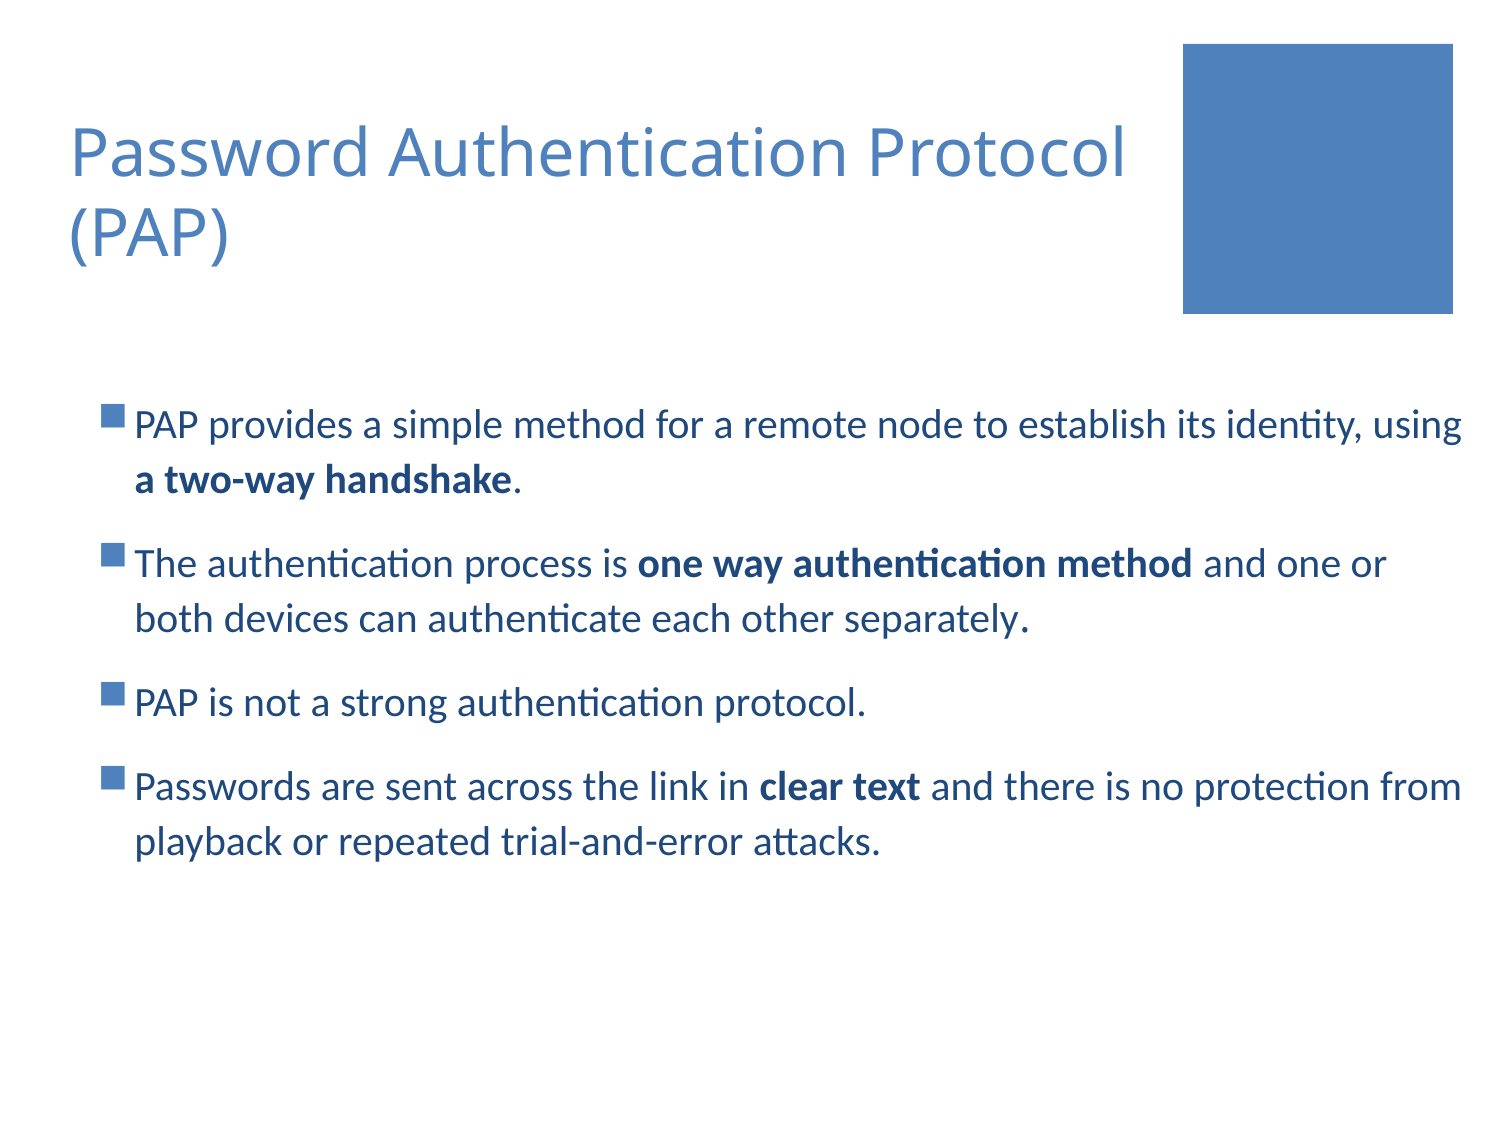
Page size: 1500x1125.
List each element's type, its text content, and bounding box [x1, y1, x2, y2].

list PAP provides a simple method for a remote node to establish its identity, using a two-way handshake. The authentication process is one way authentication method and one or both devices can authenticate each other separately. PAP is not a strong authentication protocol. Passwords are sent across the link in clear text and there is no protection from playback or repeated trial-and-error attacks. [81, 383, 1482, 897]
title Password Authentication Protocol (PAP) [54, 94, 1294, 278]
